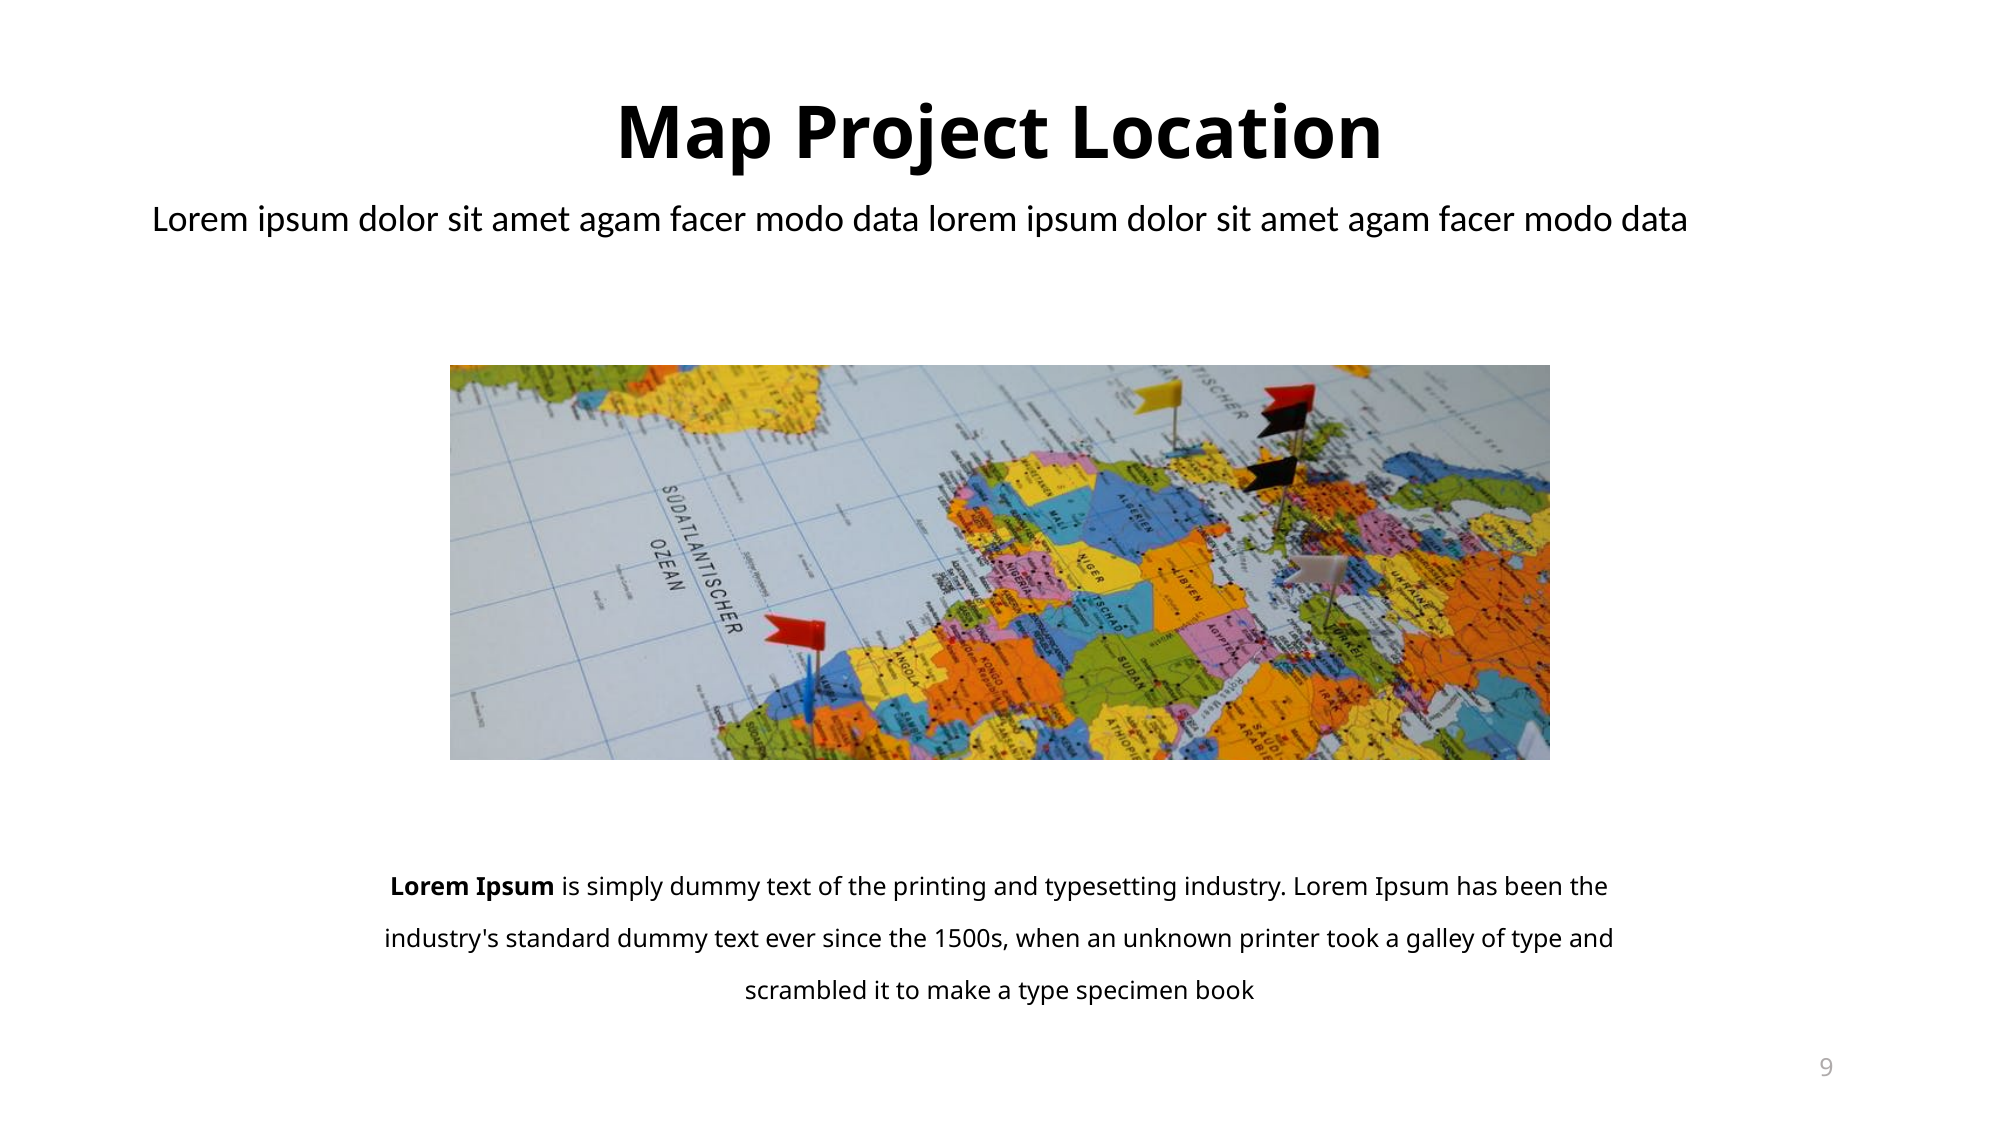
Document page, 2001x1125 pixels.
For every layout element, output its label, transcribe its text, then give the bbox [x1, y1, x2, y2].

slide_number 9 [1790, 1042, 1863, 1094]
picture [449, 365, 1550, 760]
subtitle Lorem ipsum dolor sit amet agam facer modo data lorem ipsum dolor sit amet agam facer modo data [137, 186, 1863, 227]
text_box Lorem Ipsum is simply dummy text of the printing and typesetting industry. Lorem Ipsum has been the industry's standard dummy text ever since the 1500s, when an unknown printer took a galley of type and scrambled it to make a type specimen book [356, 841, 1643, 1013]
title Map Project Location [137, 78, 1863, 186]
